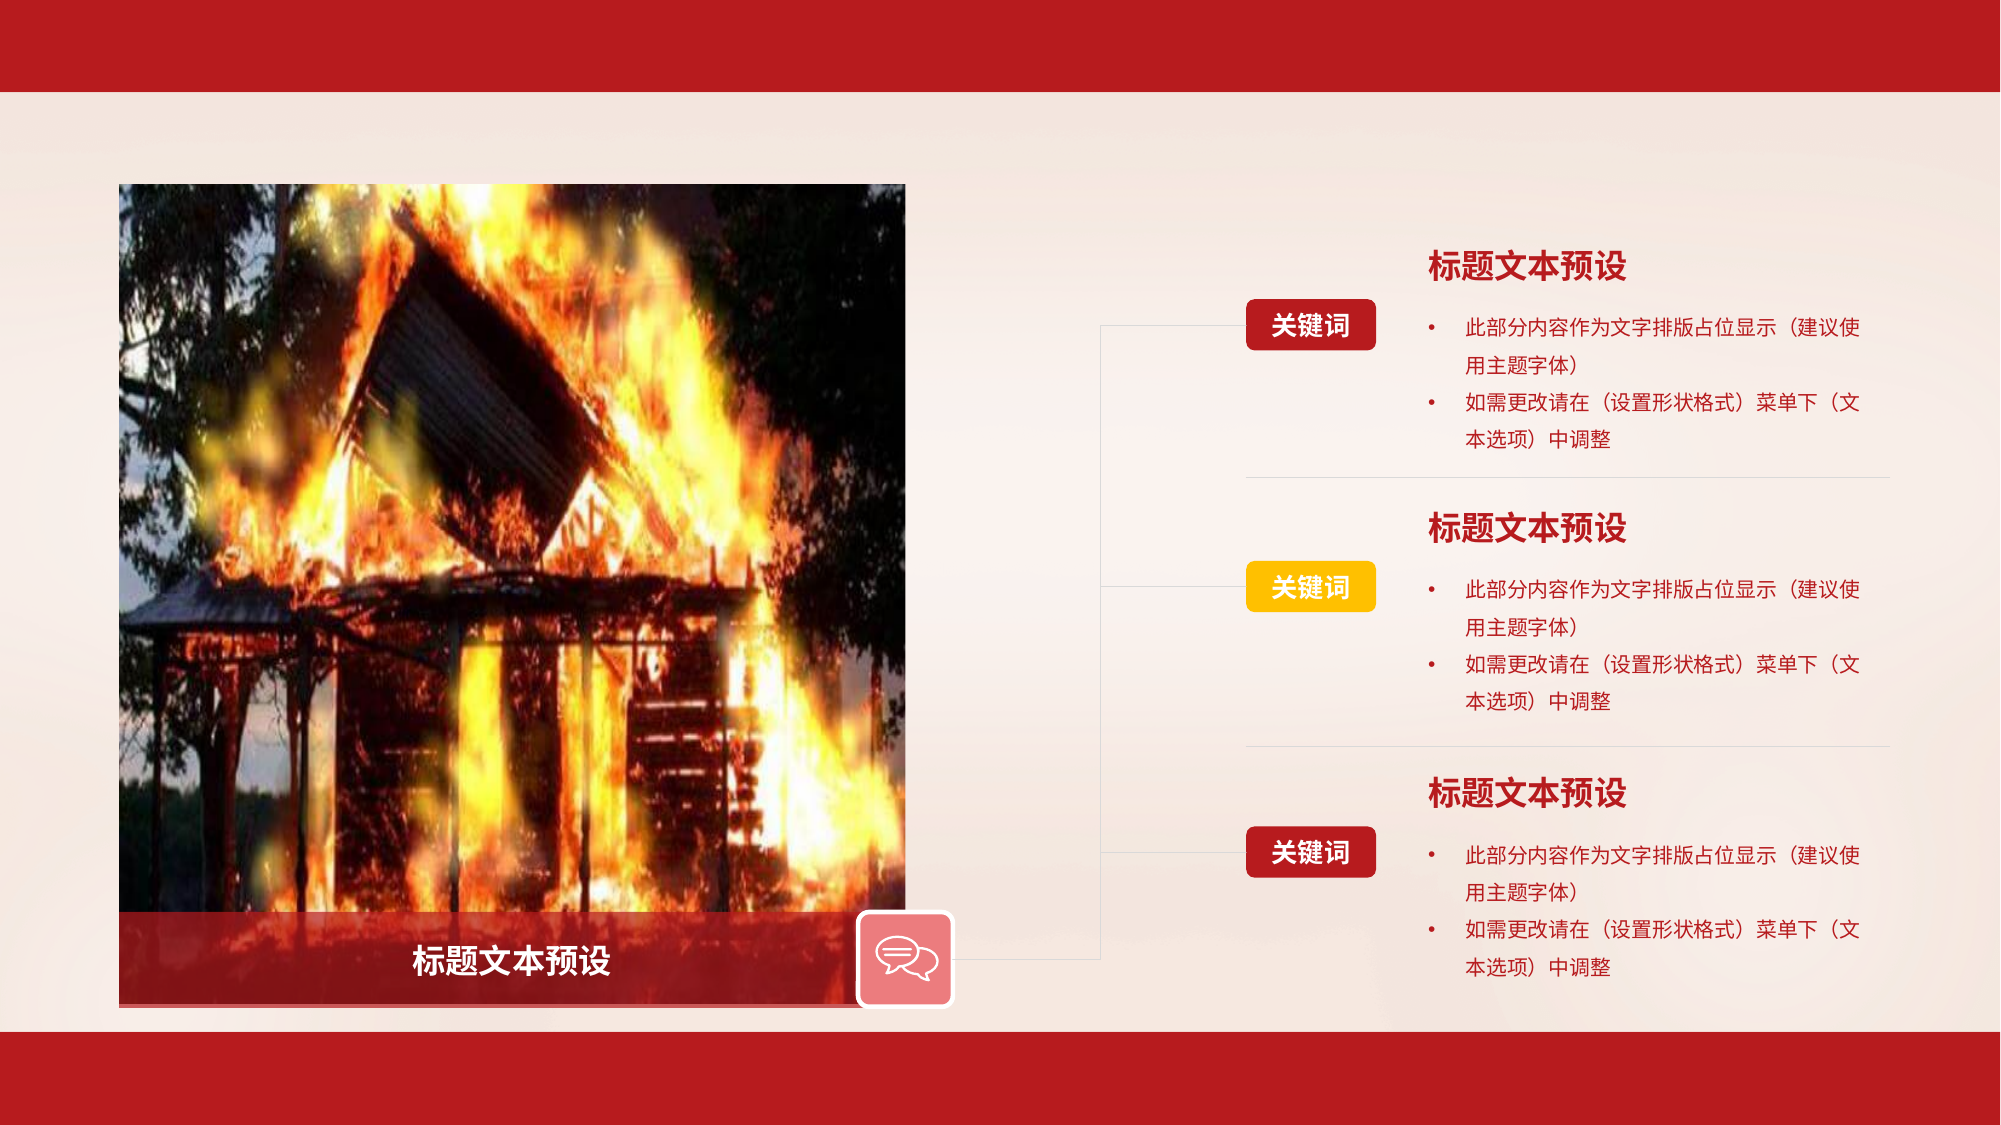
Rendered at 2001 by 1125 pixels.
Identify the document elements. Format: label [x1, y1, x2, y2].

picture [0, 0, 2001, 1125]
text_box [119, 184, 1890, 1008]
